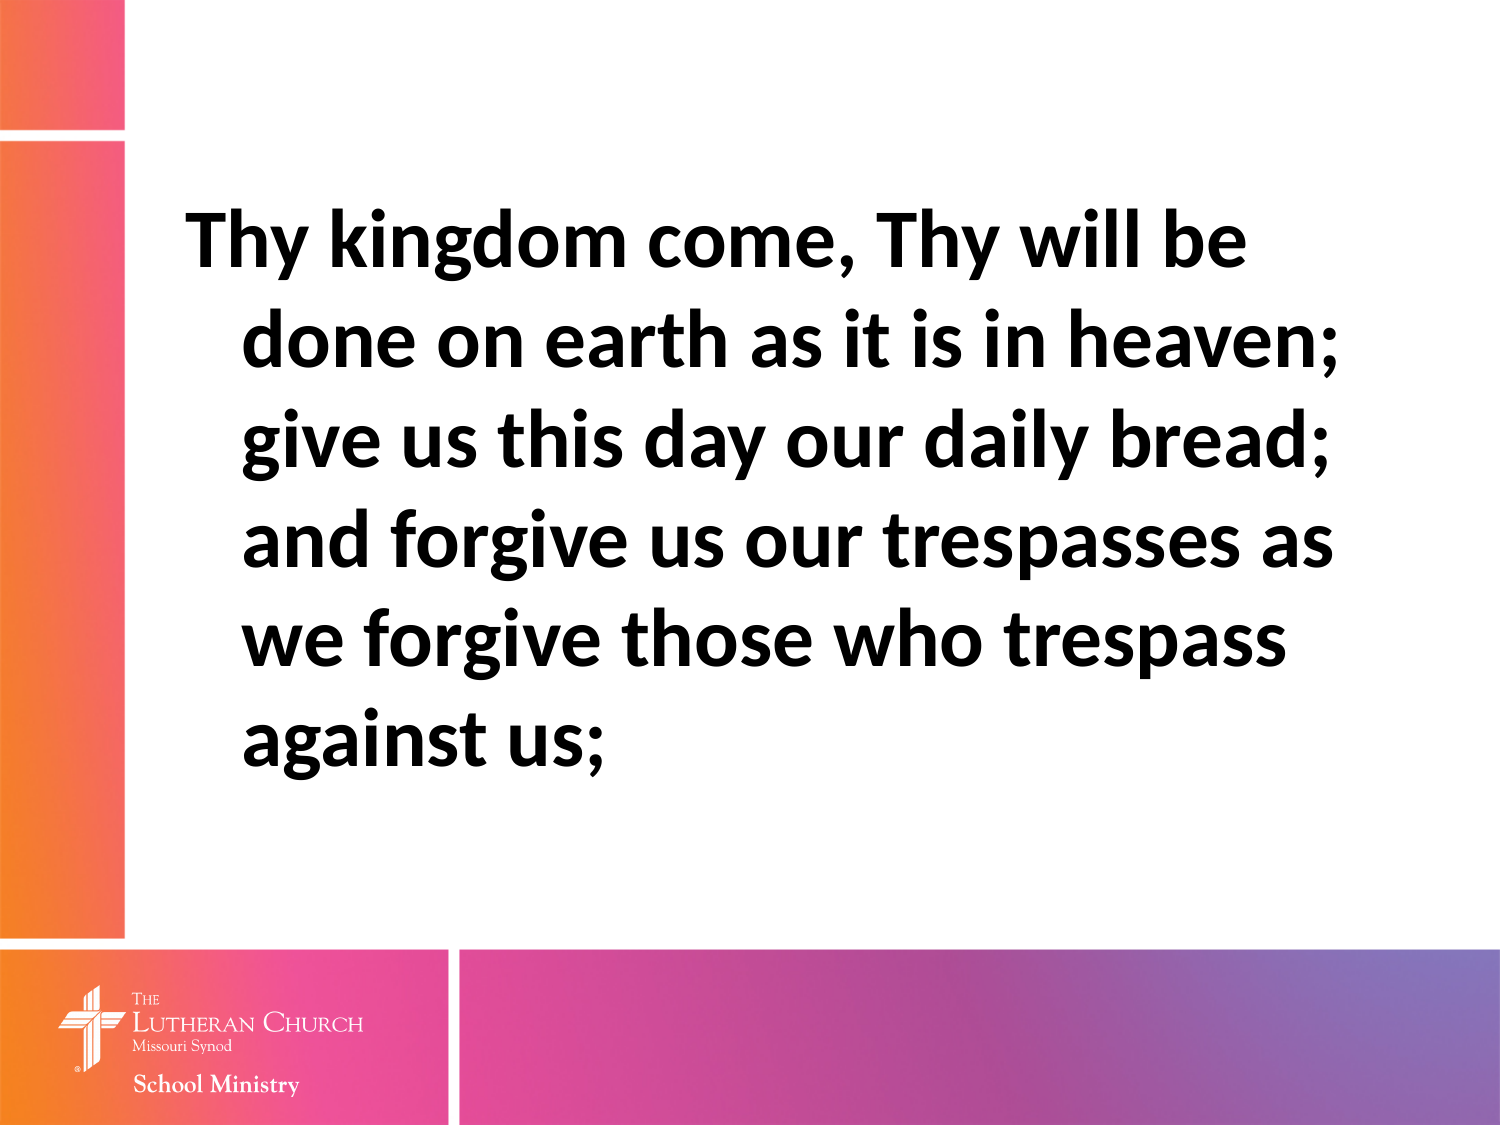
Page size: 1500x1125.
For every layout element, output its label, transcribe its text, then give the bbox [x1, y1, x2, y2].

picture [0, 0, 1500, 1125]
list Thy kingdom come, Thy will be done on earth as it is in heaven; give us this day our daily bread; and forgive us our trespasses as we forgive those who trespass against us; [170, 59, 1397, 918]
